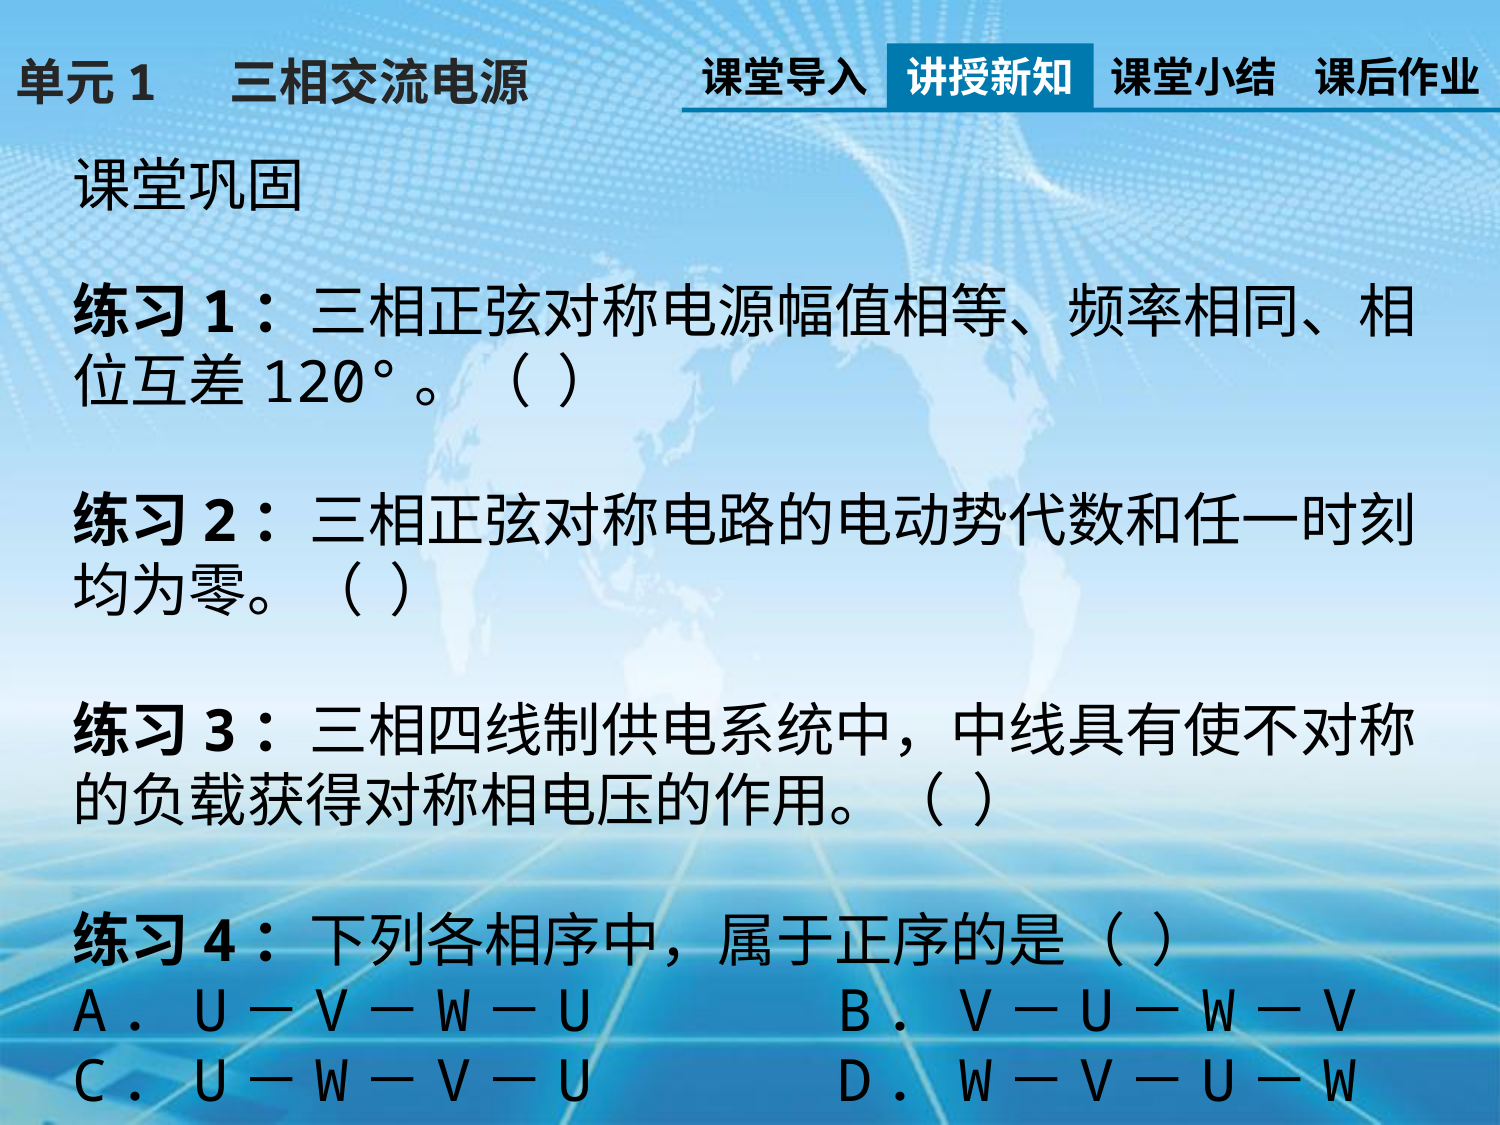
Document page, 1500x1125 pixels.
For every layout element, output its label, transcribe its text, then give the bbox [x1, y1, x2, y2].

text_box 练习1：三相正弦对称电源幅值相等、频率相同、相位互差120°。（ ） 练习2：三相正弦对称电路的电动势代数和任一时刻均为零。（ ） 练习3：三相四线制供电系统中，中线具有使不对称的负载获得对称相电压的作用。（ ） 练习4：下列各相序中，属于正序的是（ ） A．U－V－W－U B．V－U－W－V C．U－W－V－U D．W－V－U－W [57, 273, 1454, 1114]
text_box 课堂巩固 [57, 140, 558, 226]
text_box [1, 43, 1500, 119]
picture [0, 0, 1500, 1125]
